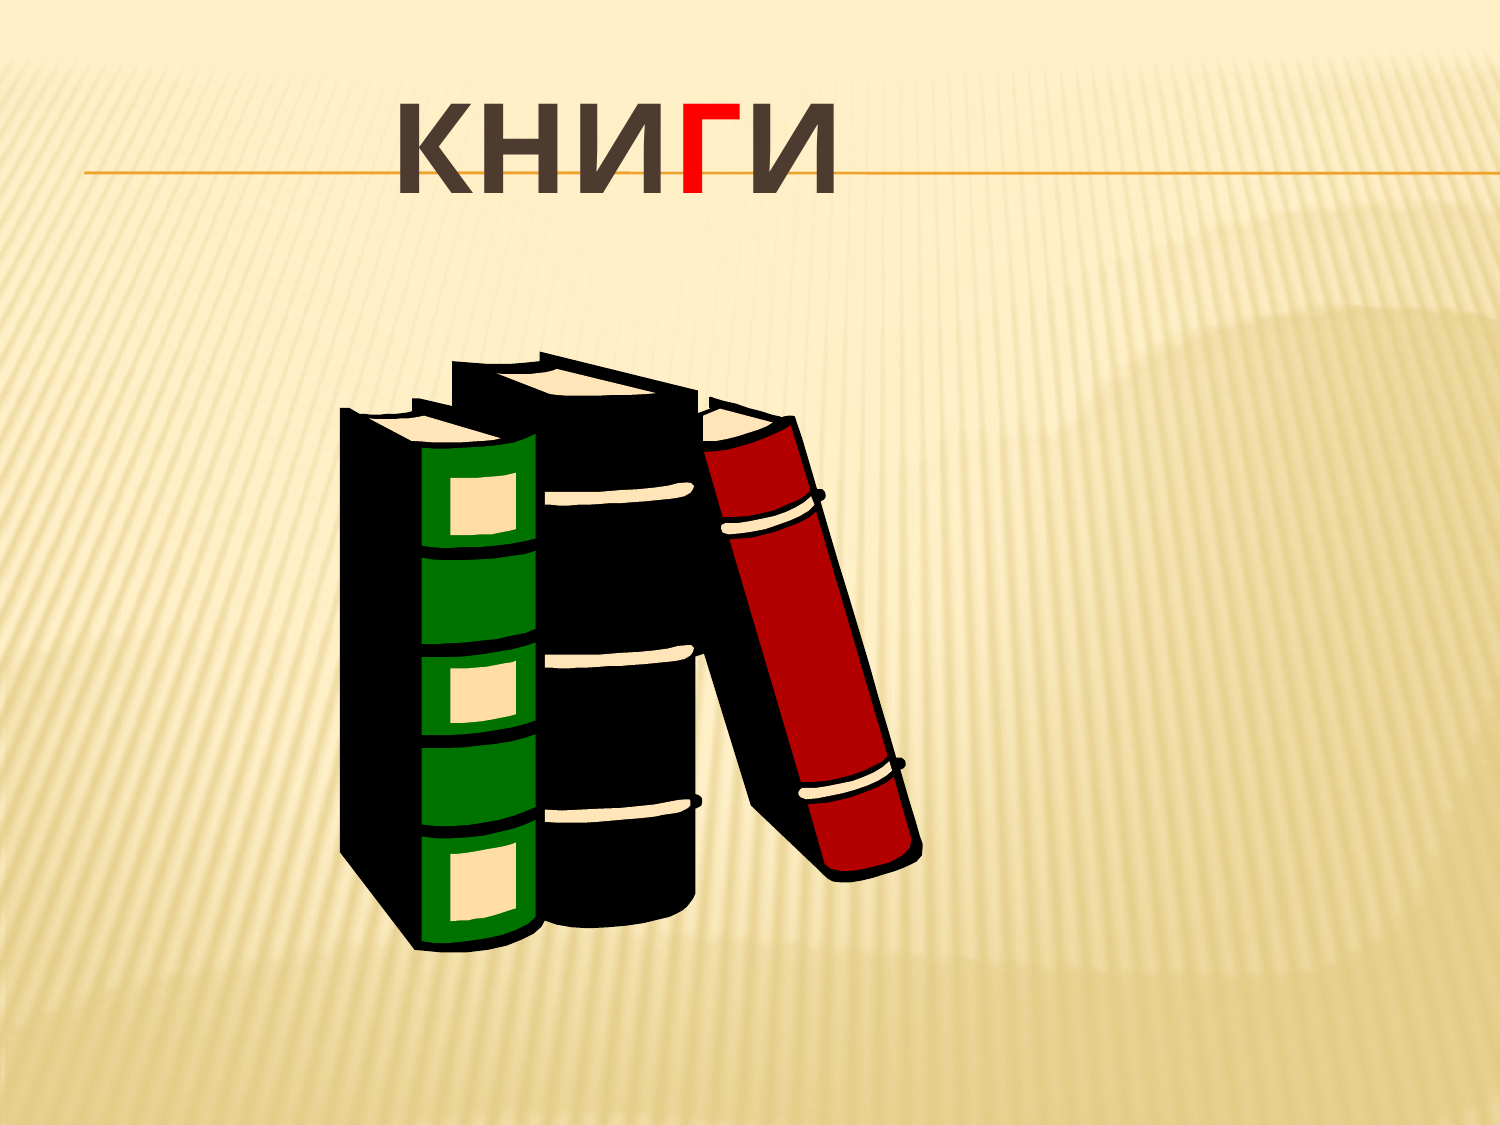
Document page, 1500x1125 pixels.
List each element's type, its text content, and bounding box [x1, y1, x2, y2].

title книги [50, 75, 1475, 213]
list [339, 351, 927, 962]
